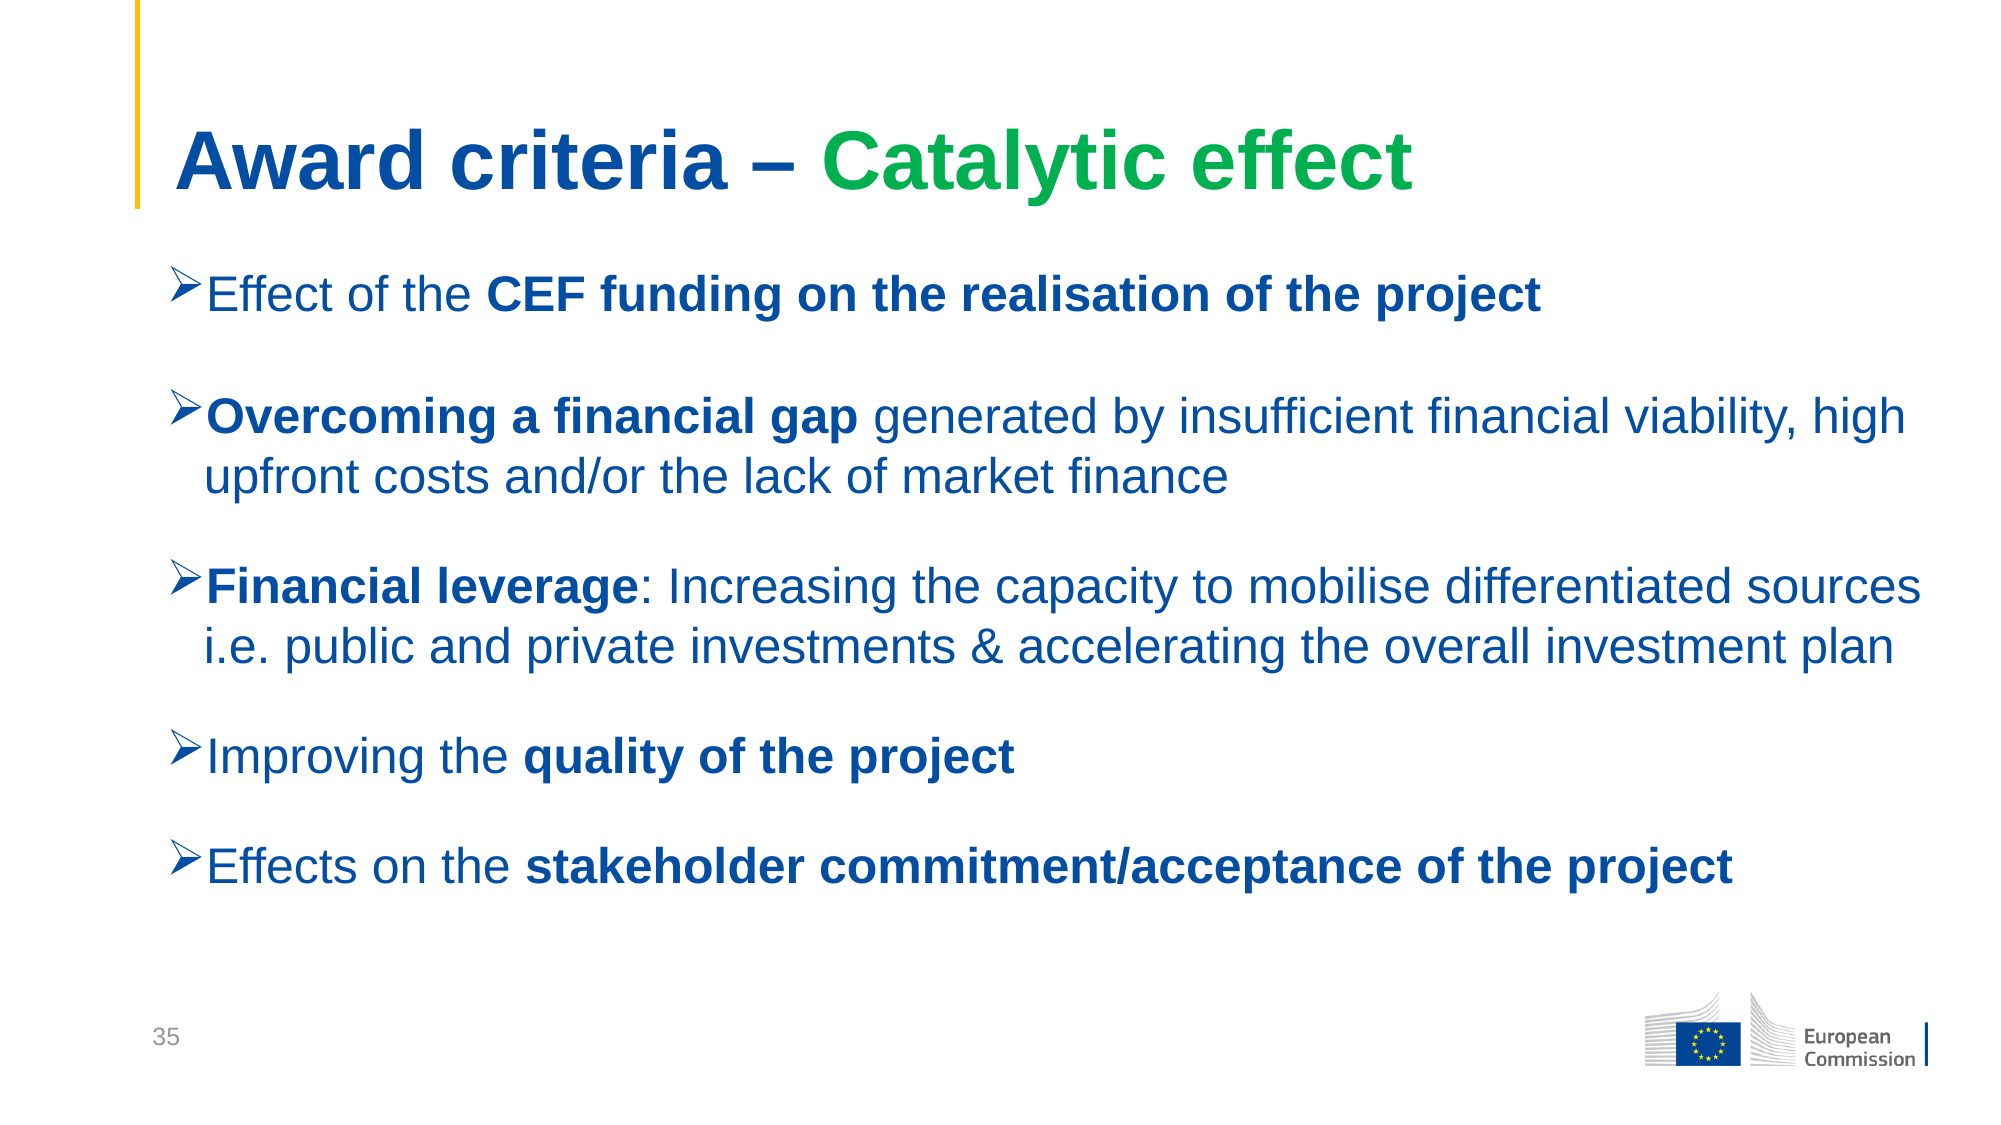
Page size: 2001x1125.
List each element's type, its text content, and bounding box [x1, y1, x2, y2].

slide_number 35 [137, 1005, 588, 1066]
title Award criteria – Catalytic effect [159, 79, 1885, 208]
picture [1645, 991, 1928, 1066]
list Effect of the CEF funding on the realisation of the project Overcoming a financial gap generated by insufficient financial viability, high upfront costs and/or the lack of market finance Financial leverage: Increasing the capacity to mobilise differentiated sources i.e. public and private investments & accelerating the overall investment plan Improving the quality of the project Effects on the stakeholder commitment/acceptance of the project [151, 253, 1948, 960]
